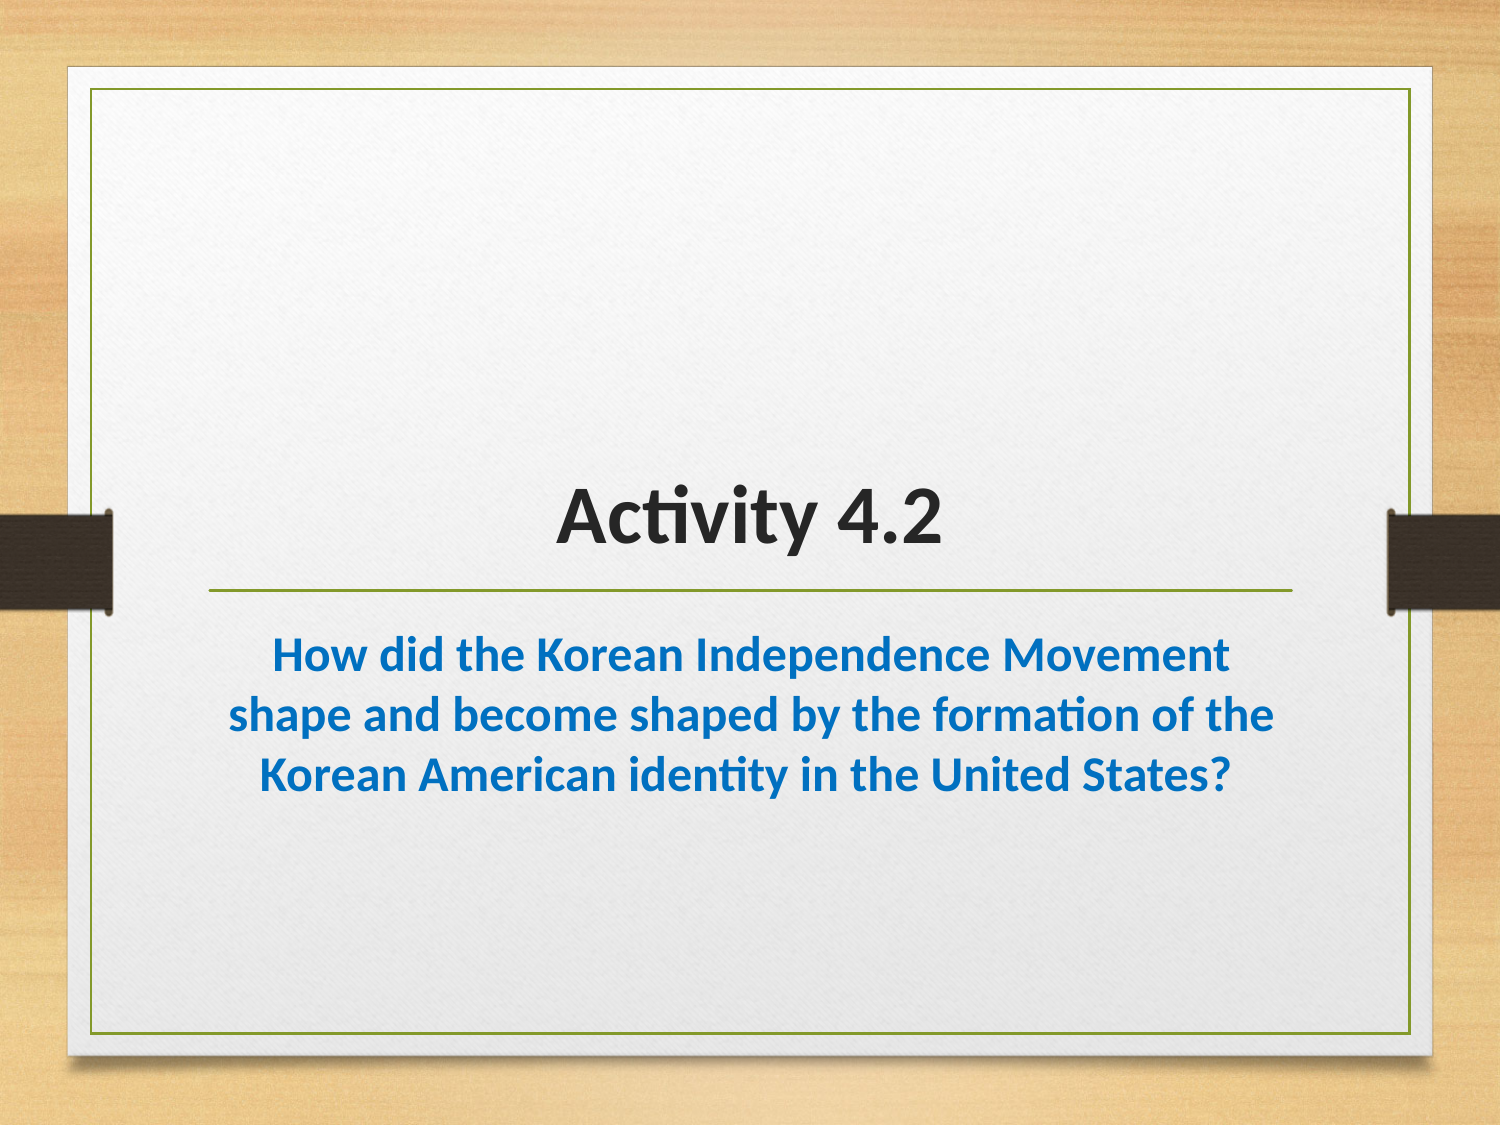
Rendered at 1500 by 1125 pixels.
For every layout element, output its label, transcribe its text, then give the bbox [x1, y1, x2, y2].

picture [0, 0, 1500, 1125]
title Activity 4.2 [209, 269, 1292, 569]
list How did the Korean Independence Movement shape and become shaped by the formation of the Korean American identity in the United States? [196, 613, 1308, 862]
